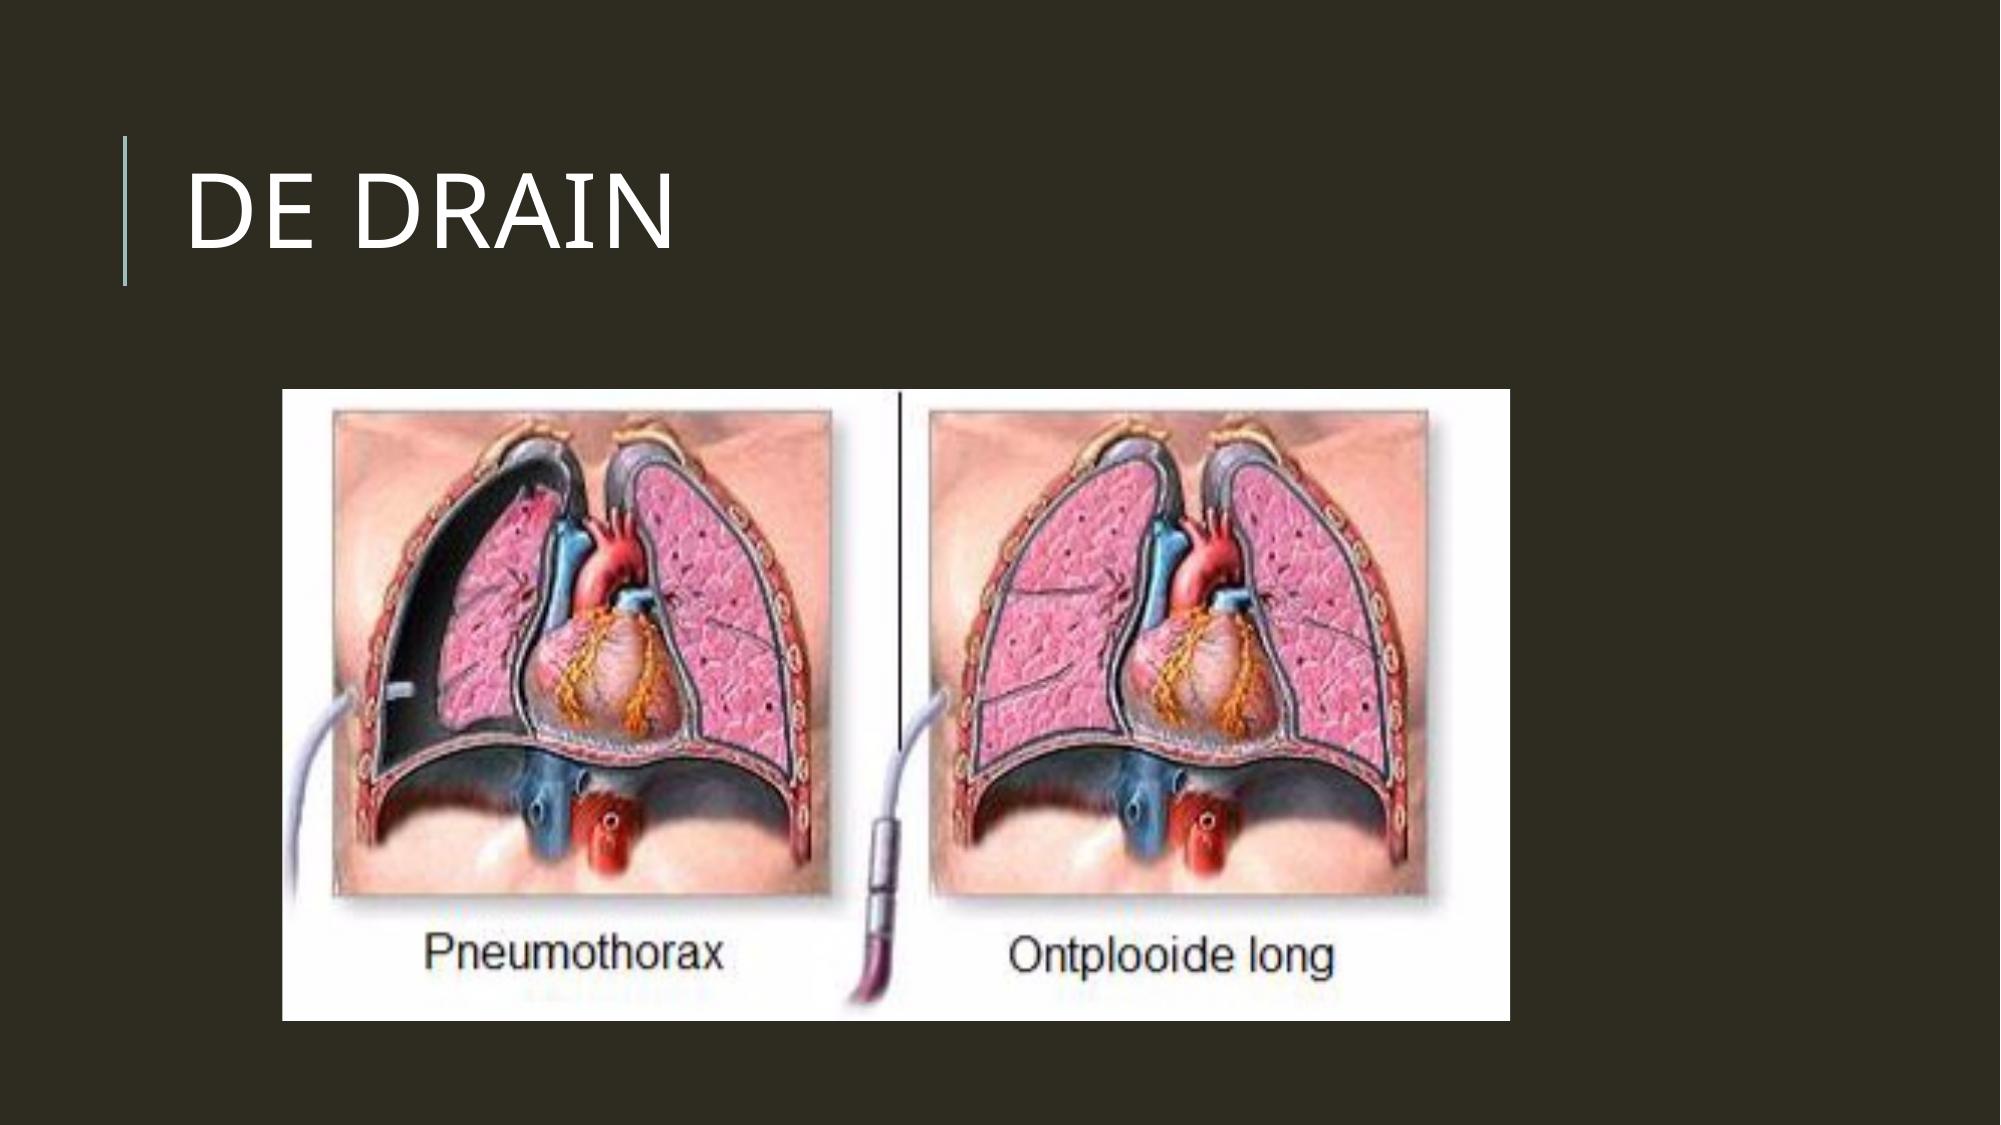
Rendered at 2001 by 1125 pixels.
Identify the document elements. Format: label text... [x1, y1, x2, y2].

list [282, 388, 1511, 1021]
title De dRain [168, 96, 1763, 342]
